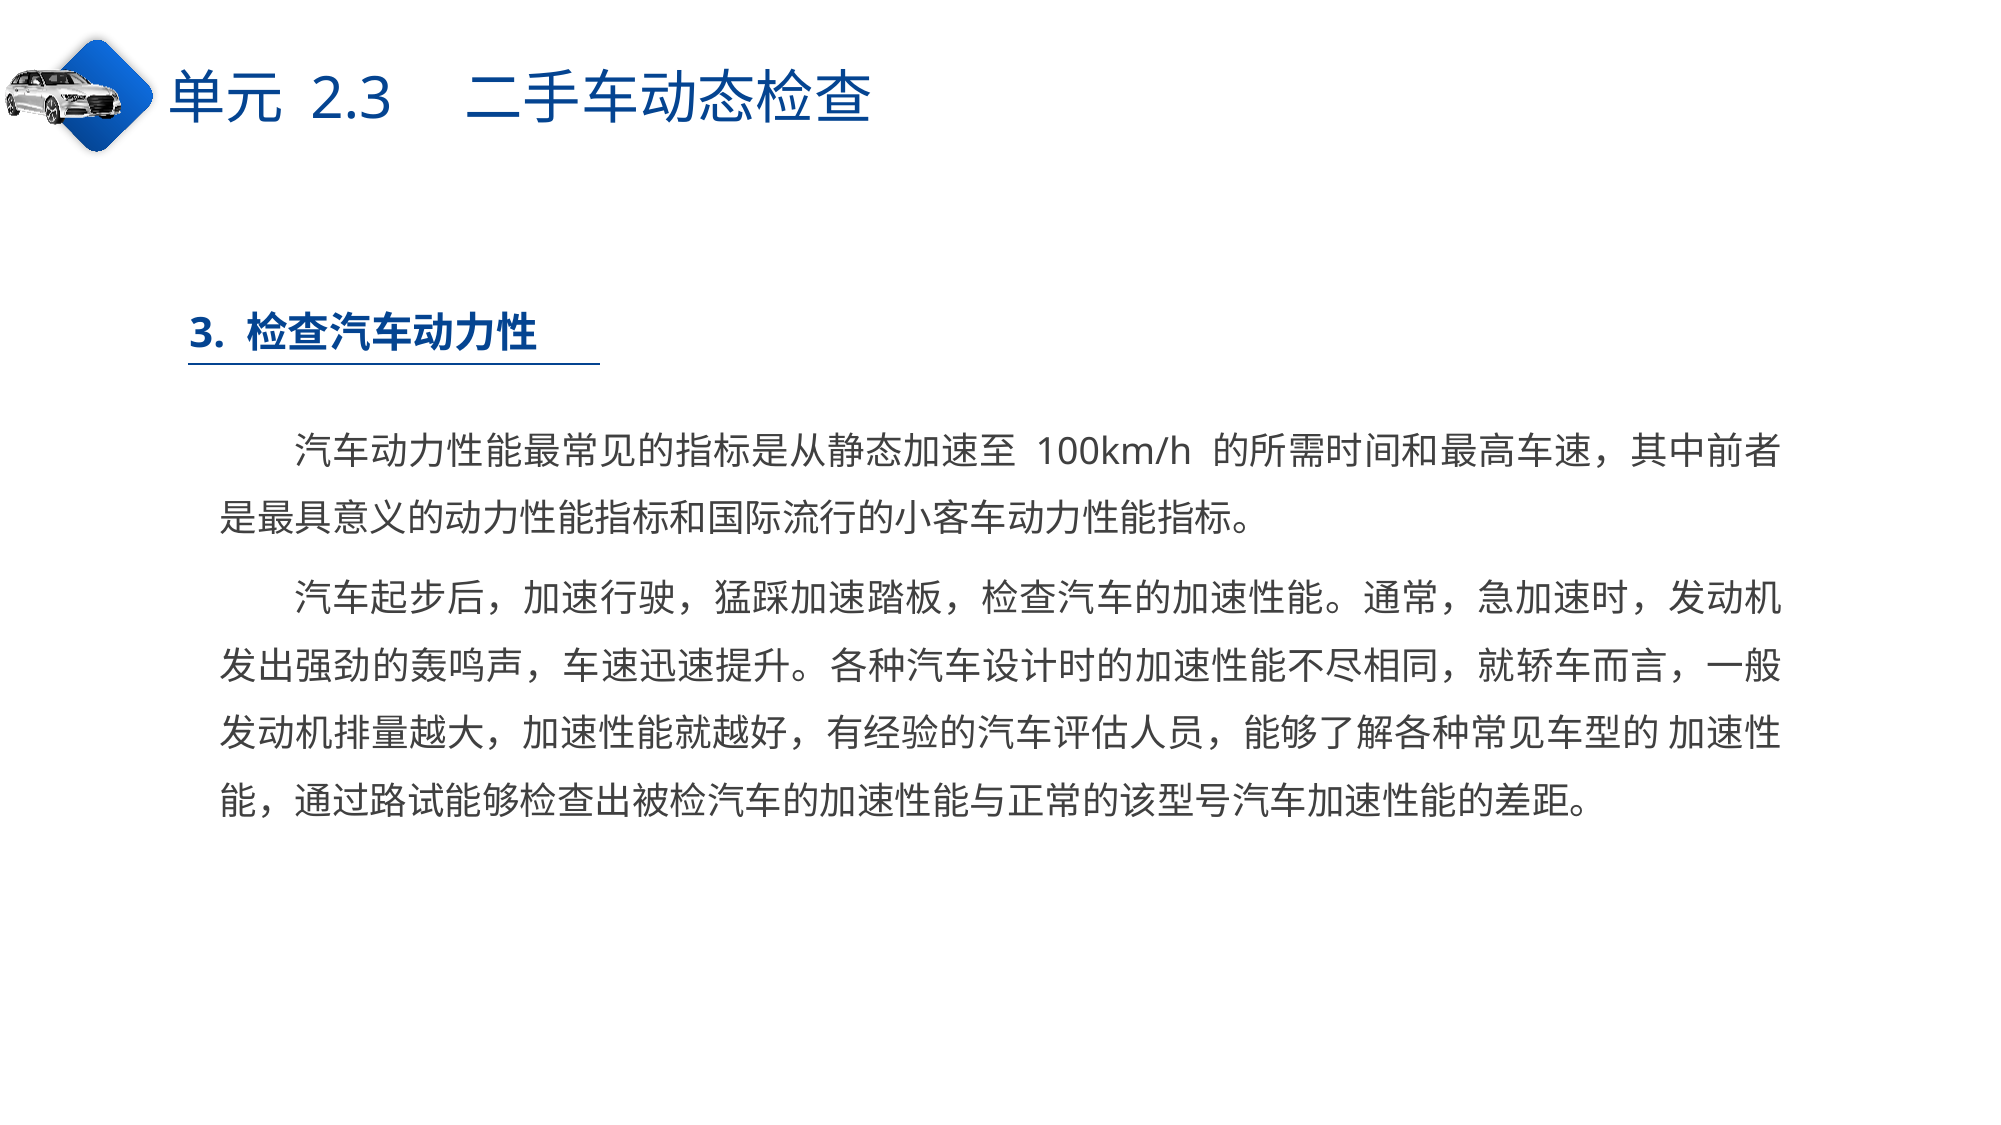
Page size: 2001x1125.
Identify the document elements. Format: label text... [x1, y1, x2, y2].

picture [0, 31, 125, 157]
text_box 单元 2.3 二手车动态检查 [152, 52, 888, 138]
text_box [174, 297, 1330, 364]
text_box 汽车动力性能最常见的指标是从静态加速至 100km/h 的所需时间和最高车速，其中前者是最具意义的动力性能指标和国际流行的小客车动力性能指标。 汽车起步后，加速行驶，猛踩加速踏板，检查汽车的加速性能。通常，急加速时，发动机发出强劲的轰鸣声，车速迅速提升。各种汽车设计时的加速性能不尽相同，就轿车而言，一般发动机排量越大，加速性能就越好，有经验的汽车评估人员，能够了解各种常见车型的 加速性能，通过路试能够检查出被检汽车的加速性能与正常的该型号汽车加速性能的差距。 [204, 397, 1797, 910]
